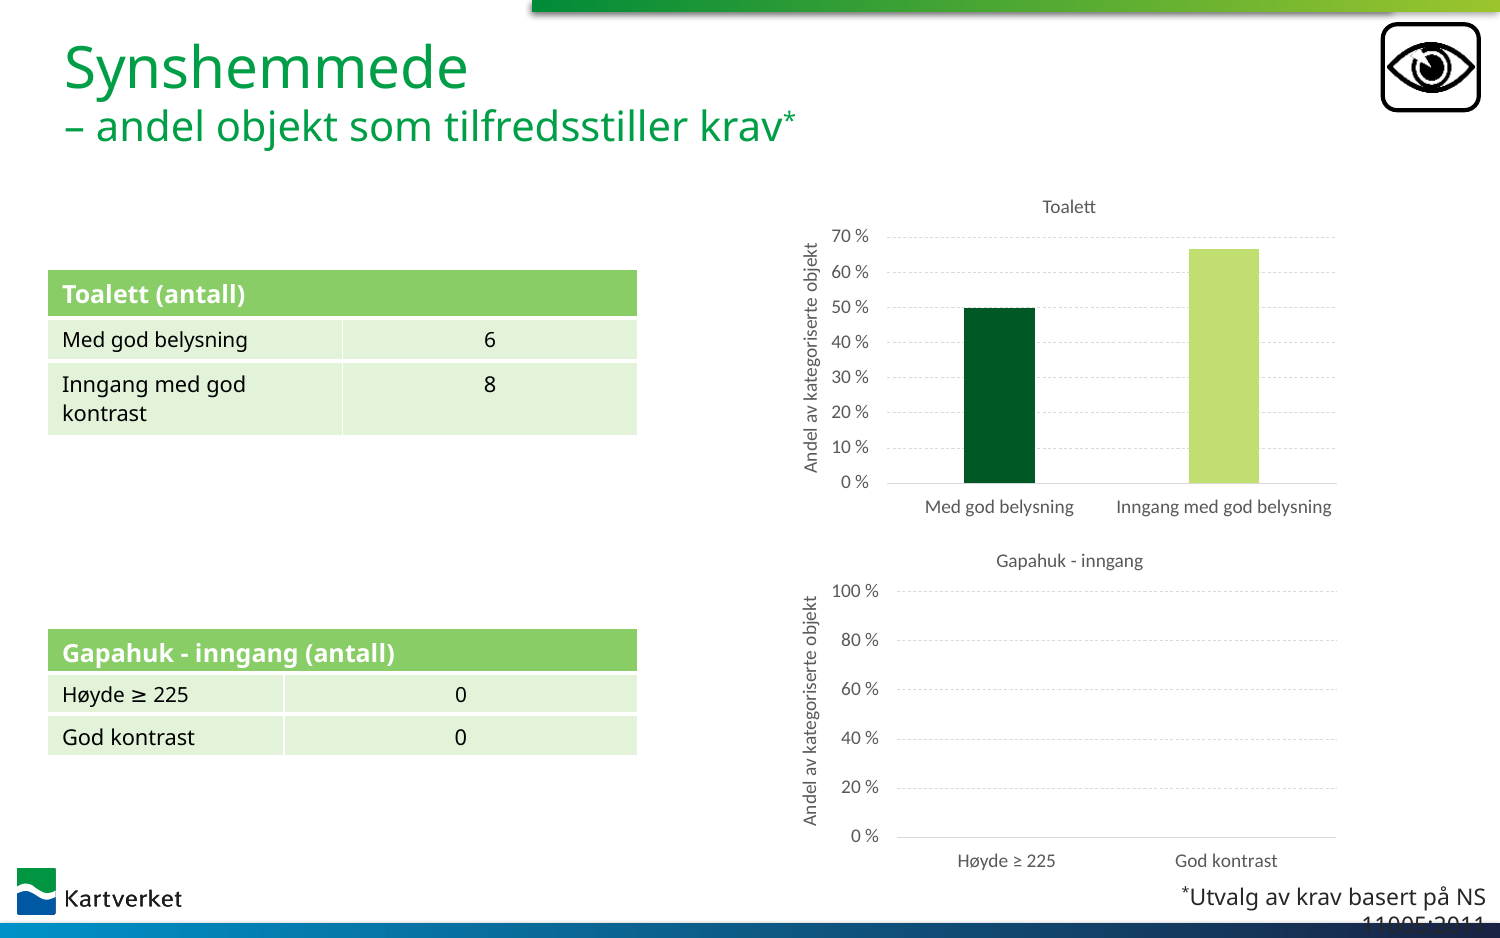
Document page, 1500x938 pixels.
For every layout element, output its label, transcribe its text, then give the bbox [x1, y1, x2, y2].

picture [791, 541, 1348, 880]
picture [791, 187, 1348, 526]
text_box Synshemmede – andel objekt som tilfredsstiller krav* [49, 24, 1431, 158]
table_header Toalett (antall) [48, 270, 637, 316]
text_box *Utvalg av krav basert på NS 11005:2011 [1068, 873, 1500, 938]
table_cell 0 [285, 716, 637, 755]
table_cell Med god belysning [48, 320, 342, 359]
table_header Gapahuk - inngang (antall) [48, 629, 637, 671]
table_cell Høyde ≥ 225 [48, 675, 283, 712]
table_cell 8 [343, 363, 637, 435]
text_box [1382, 24, 1480, 111]
table_cell God kontrast [48, 716, 283, 755]
table_cell 6 [343, 320, 637, 359]
table_cell 0 [285, 675, 637, 712]
table_cell Inngang med god kontrast [48, 363, 342, 435]
